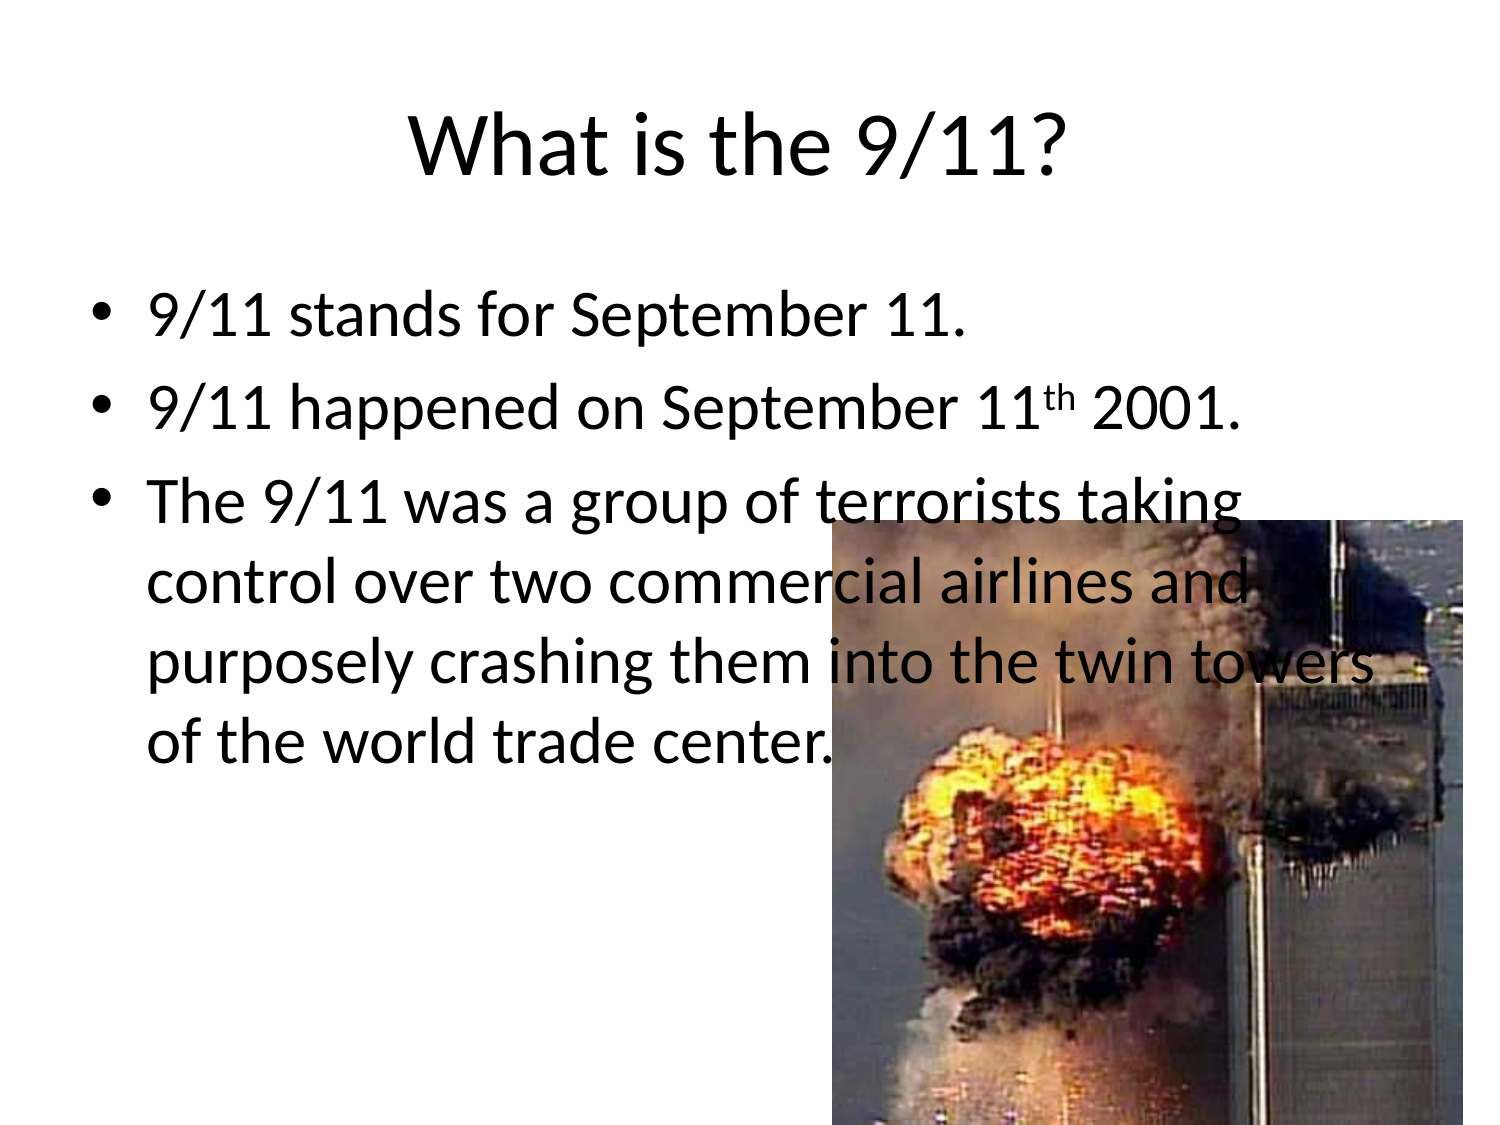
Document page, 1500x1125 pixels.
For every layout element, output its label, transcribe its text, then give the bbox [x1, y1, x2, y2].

title What is the 9/11? [75, 45, 1425, 233]
picture [832, 520, 1463, 1125]
list 9/11 stands for September 11. 9/11 happened on September 11th 2001. The 9/11 was a group of terrorists taking control over two commercial airlines and purposely crashing them into the twin towers of the world trade center. [75, 262, 1425, 1005]
